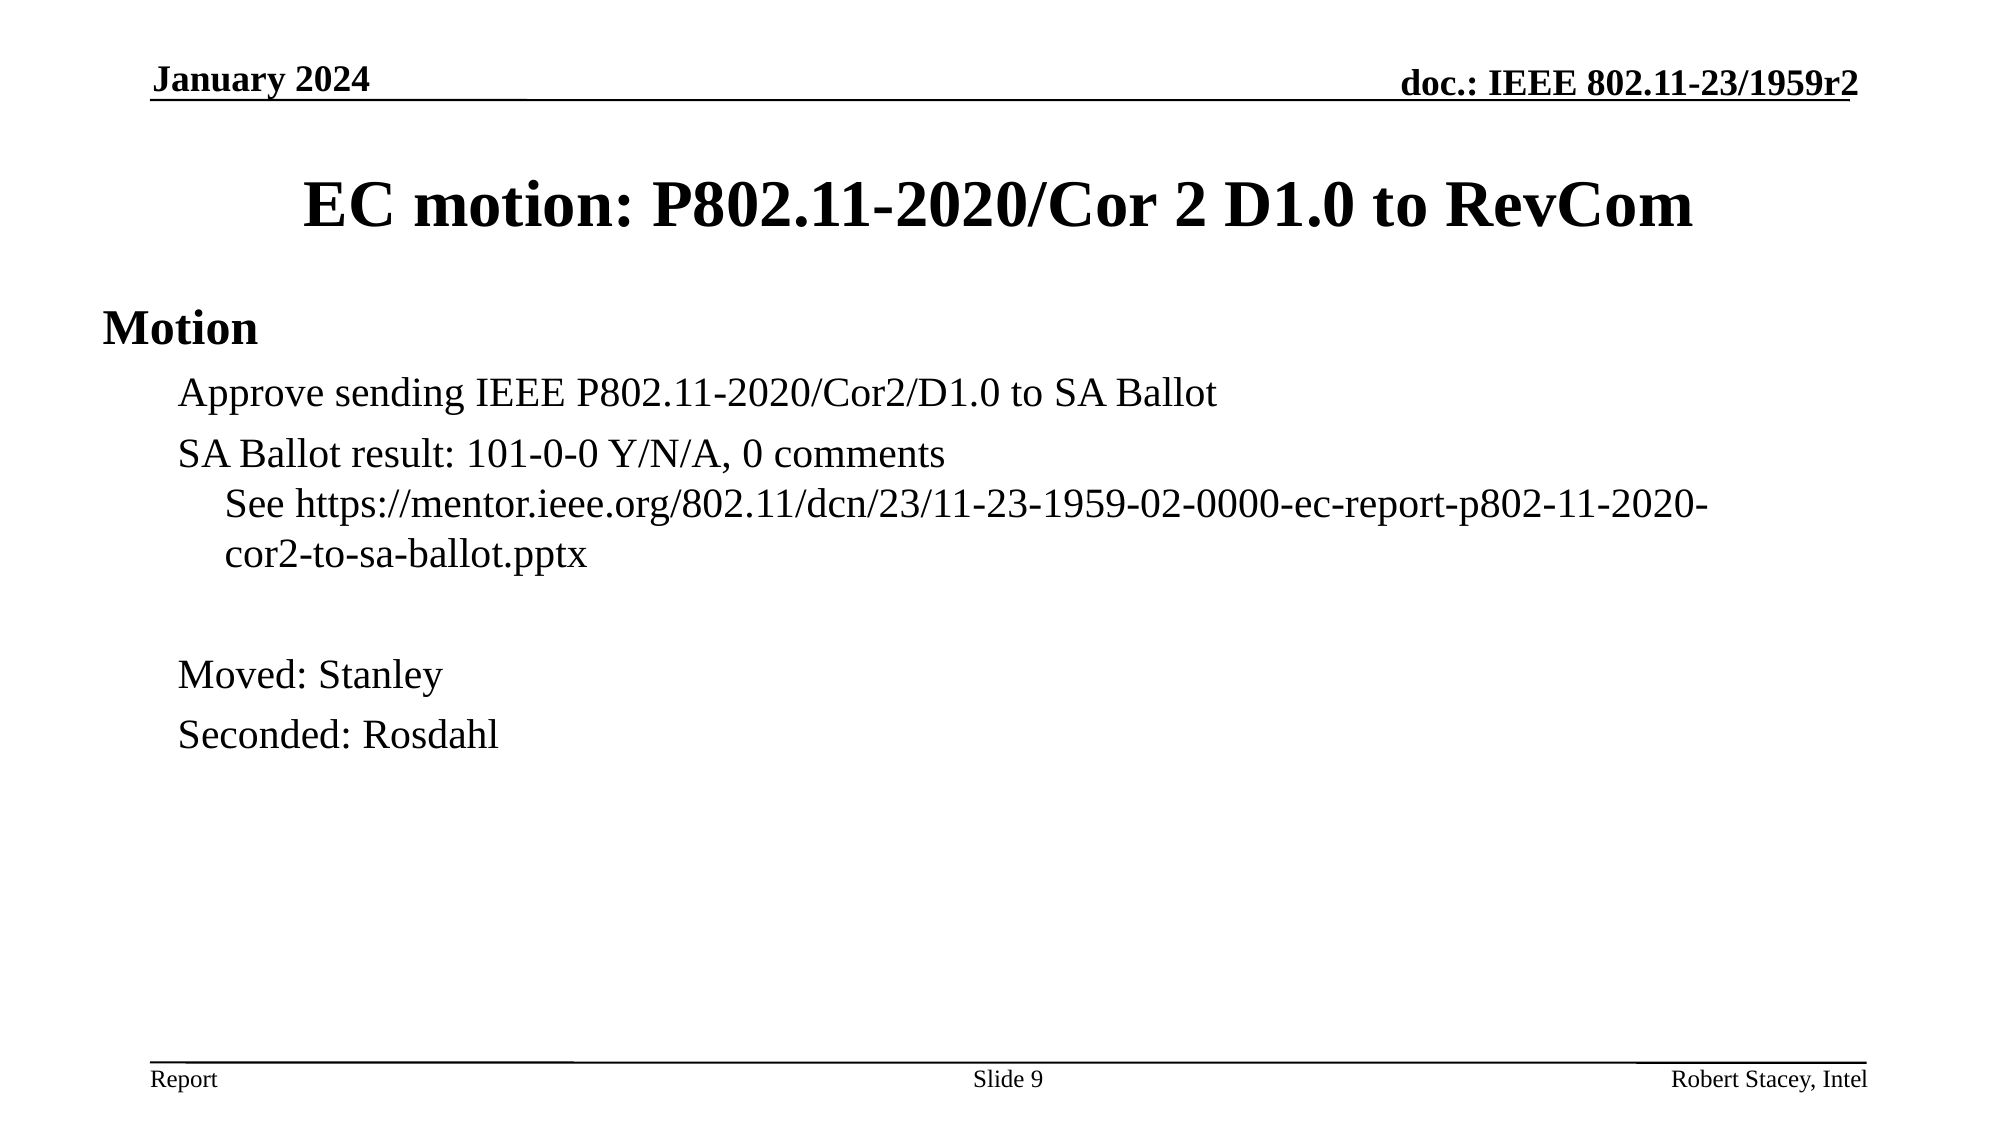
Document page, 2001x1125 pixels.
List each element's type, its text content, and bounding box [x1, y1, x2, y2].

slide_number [152, 54, 563, 100]
slide_number Slide 9 [950, 1061, 1067, 1123]
title EC motion: P802.11-2020/Cor 2 D1.0 to RevCom [149, 112, 1850, 288]
footer Robert Stacey, Intel [1171, 1061, 1869, 1093]
list Motion Approve sending IEEE P802.11-2020/Cor2/D1.0 to SA Ballot SA Ballot result: 101-0-0 Y/N/A, 0 comments See https://mentor.ieee.org/802.11/dcn/23/11-23-1959-02-0000-ec-report-p802-11-2020-cor2-to-sa-ballot.pptx Moved: Stanley Seconded: Rosdahl [87, 286, 1788, 963]
